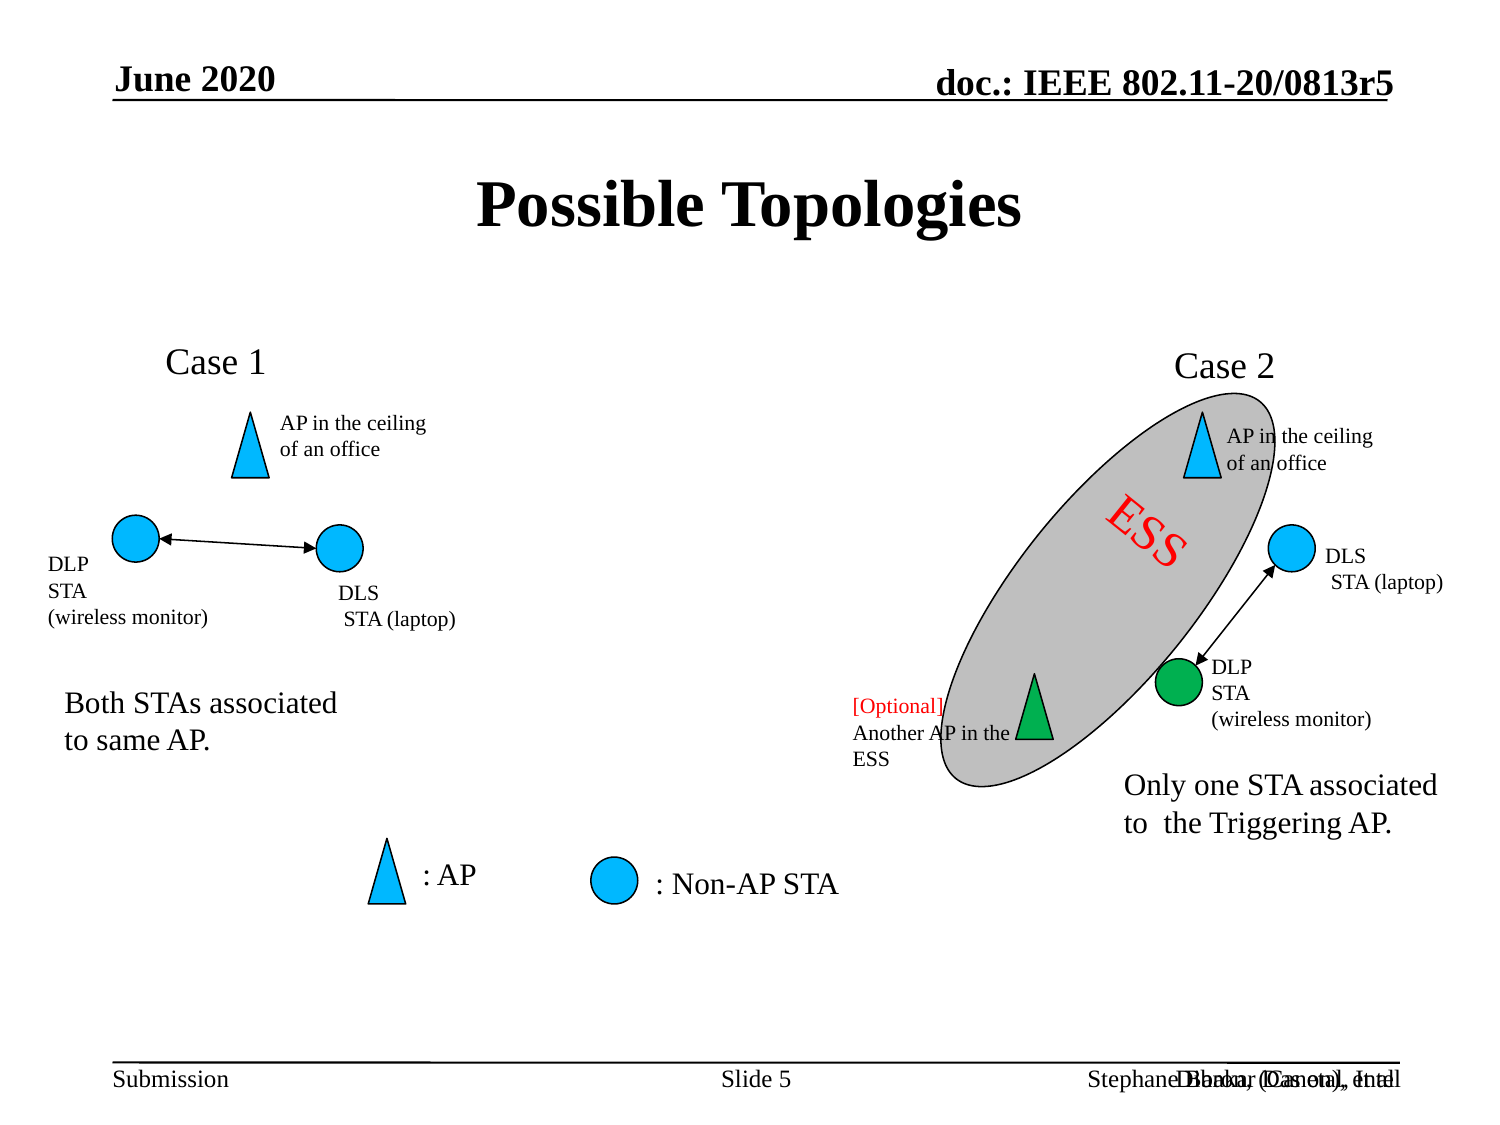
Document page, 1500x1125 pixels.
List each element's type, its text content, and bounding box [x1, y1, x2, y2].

text_box Case 1 [150, 329, 282, 390]
text_box [1183, 412, 1211, 478]
text_box [368, 838, 406, 904]
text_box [1195, 564, 1276, 666]
text_box [112, 515, 160, 542]
text_box [590, 857, 638, 904]
text_box DLS STA (laptop) [323, 571, 477, 639]
text_box AP in the ceiling of an office [265, 400, 448, 469]
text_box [158, 538, 317, 549]
text_box ESS [951, 394, 1270, 773]
text_box Case 2 [1159, 333, 1291, 394]
text_box Both STAs associated to same AP. [49, 674, 354, 765]
text_box [1031, 673, 1054, 740]
text_box : Non-AP STA [640, 855, 855, 909]
text_box [231, 412, 270, 478]
text_box ESS [955, 778, 1020, 787]
text_box Only one STA associated to the Triggering AP. [1109, 757, 1454, 847]
text_box : AP [407, 846, 492, 899]
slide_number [114, 54, 423, 100]
title Possible Topologies [112, 112, 1388, 288]
text_box [317, 524, 364, 571]
text_box [Optional] Another AP in the ESS [837, 684, 1031, 778]
slide_number Slide 5 [712, 1061, 800, 1123]
text_box [1268, 524, 1311, 572]
footer Stephane Baron, (Canon), et al [878, 1061, 1402, 1093]
text_box AP in the ceiling of an office [1211, 414, 1394, 482]
text_box DLP STA (wireless monitor) [1196, 644, 1393, 739]
text_box DLP STA (wireless monitor) [33, 542, 230, 637]
text_box DLS STA (laptop) [1310, 534, 1464, 602]
text_box [1155, 658, 1196, 706]
